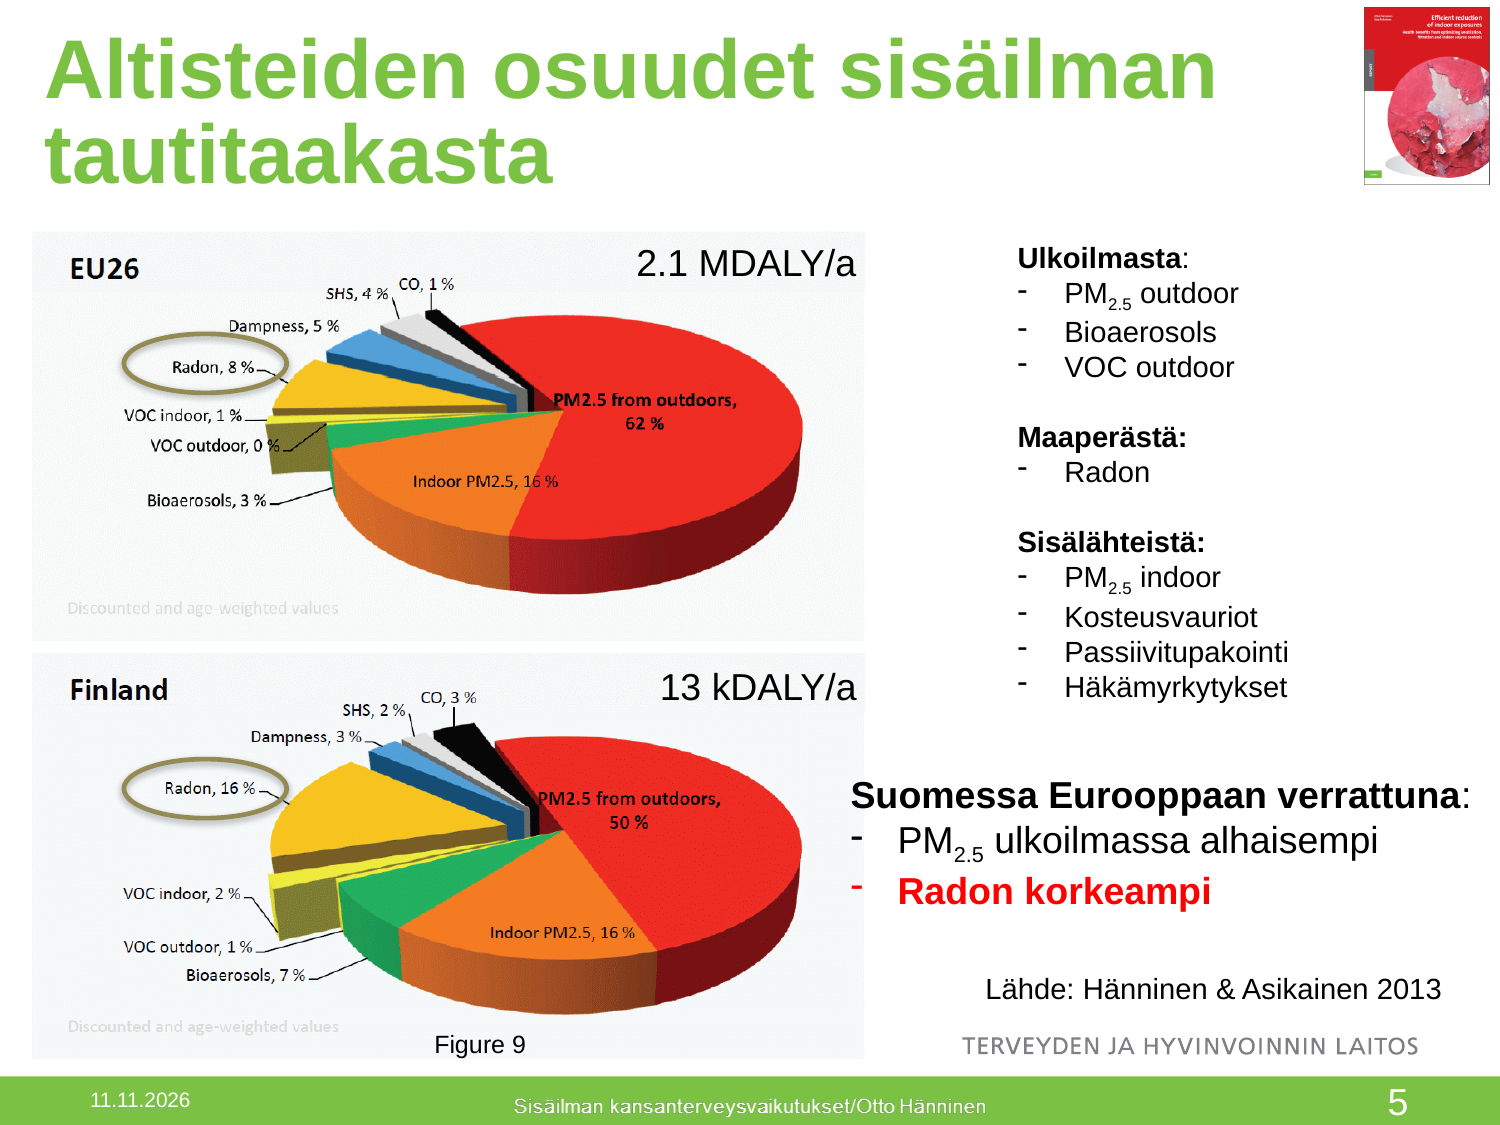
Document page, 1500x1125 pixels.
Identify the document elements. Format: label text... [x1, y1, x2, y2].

title Altisteiden osuudet sisäilman tautitaakasta [29, 42, 1377, 209]
picture [1363, 6, 1490, 185]
text_box Suomessa Eurooppaan verrattuna: PM2.5 ulkoilmassa alhaisempi Radon korkeampi [872, 763, 1487, 920]
text_box Ulkoilmasta: PM2.5 outdoor Bioaerosols VOC outdoor Maaperästä: Radon Sisälähteistä: PM2.5 indoor Kosteusvauriot Passiivitupakointi Häkämyrkytykset [1002, 231, 1305, 711]
text_box Lähde: Hänninen & Asikainen 2013 [970, 962, 1458, 1013]
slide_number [74, 1080, 255, 1118]
slide_number 5 [1245, 1082, 1424, 1118]
picture [253, 1085, 1247, 1125]
picture [24, 227, 868, 1067]
